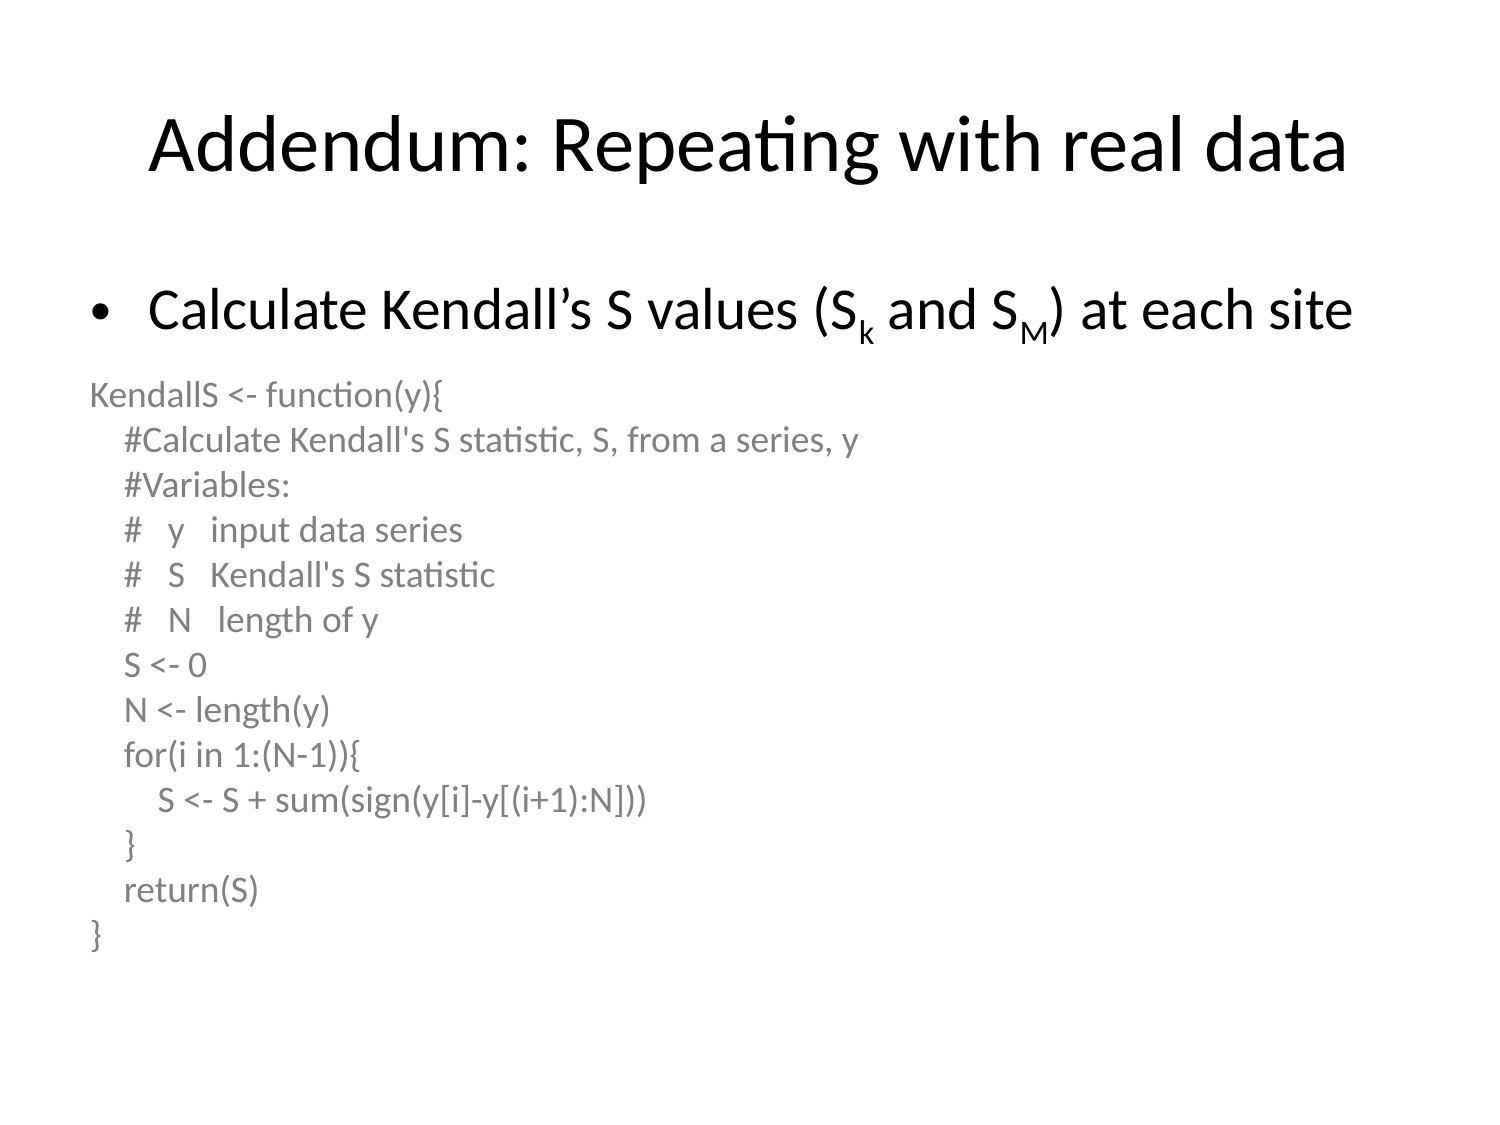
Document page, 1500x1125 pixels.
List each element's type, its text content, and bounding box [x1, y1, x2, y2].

title Addendum: Repeating with real data [75, 45, 1425, 233]
text_box KendallS <- function(y){ #Calculate Kendall's S statistic, S, from a series, y #Variables: # y input data series # S Kendall's S statistic # N length of y S <- 0 N <- length(y) for(i in 1:(N-1)){ S <- S + sum(sign(y[i]-y[(i+1):N])) } return(S) } [75, 362, 1375, 1008]
list Calculate Kendall’s S values (Sk and SM) at each site [75, 262, 1425, 375]
